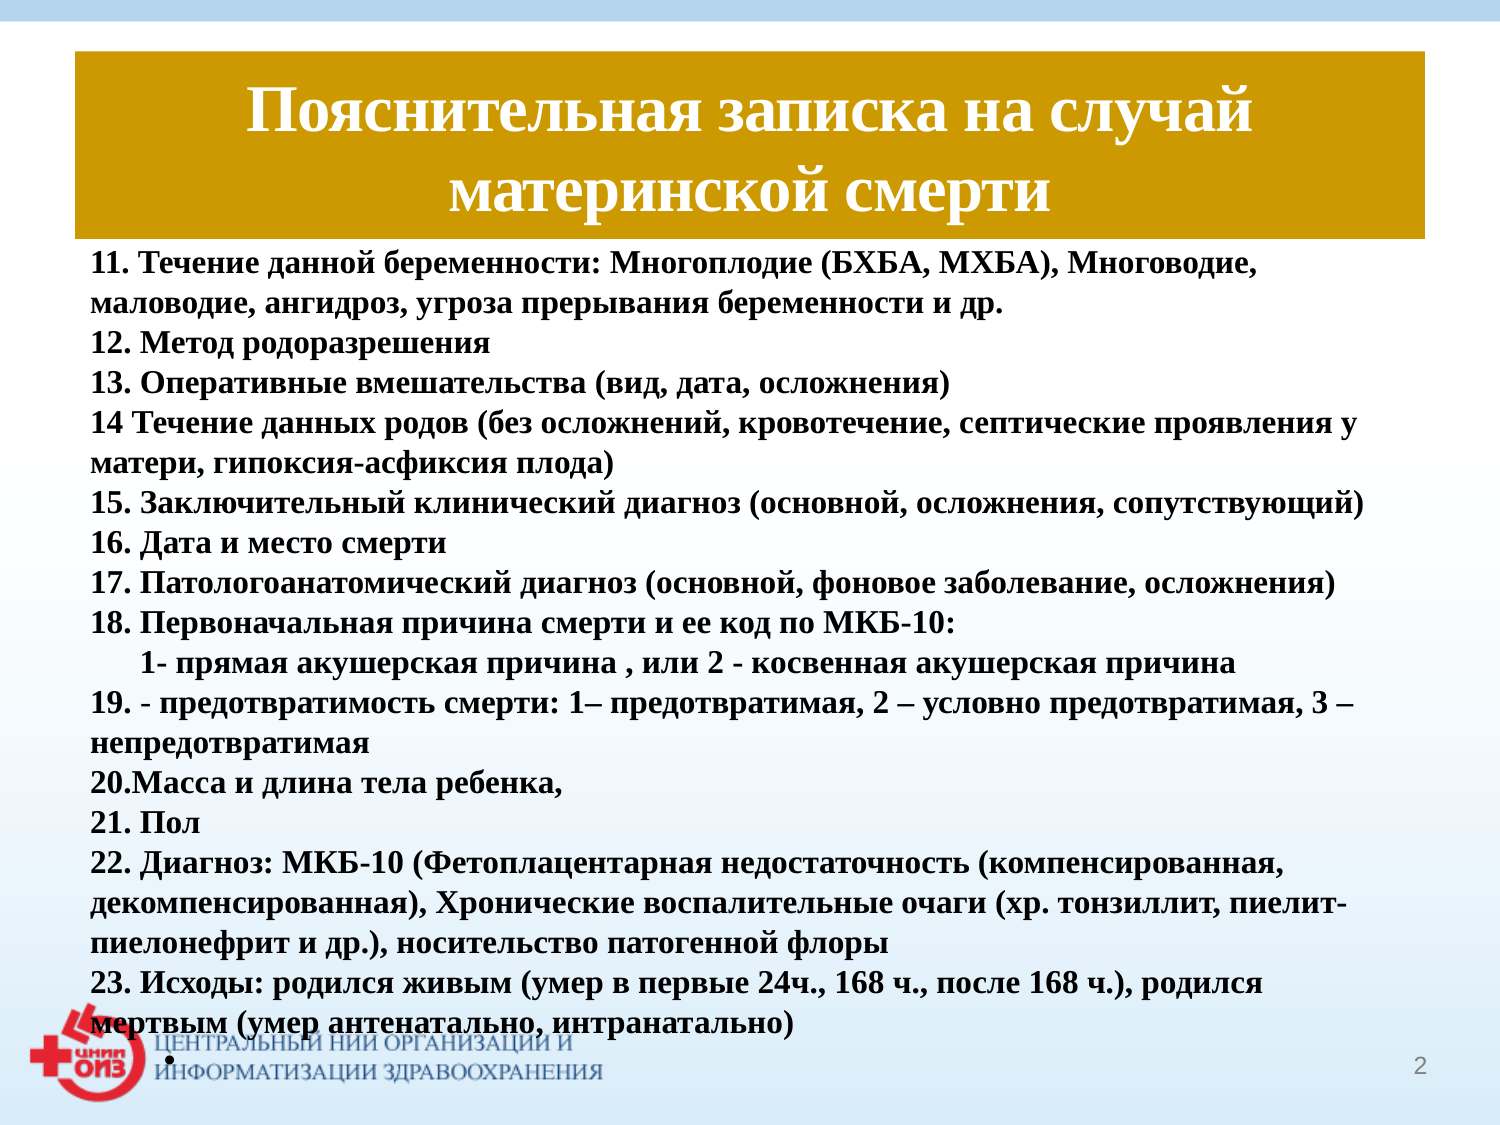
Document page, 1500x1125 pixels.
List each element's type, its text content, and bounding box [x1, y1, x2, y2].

slide_number 2 [1092, 1035, 1443, 1095]
title Пояснительная записка на случай материнской смерти [75, 51, 1425, 232]
list 11. Течение данной беременности: Многоплодие (БХБА, МХБА), Многоводие, маловодие, ангидроз, угроза прерывания беременности и др. 12. Метод родоразрешения 13. Оперативные вмешательства (вид, дата, осложнения) 14 Течение данных родов (без осложнений, кровотечение, септические проявления у матери, гипоксия-асфиксия плода) 15. Заключительный клинический диагноз (основной, осложнения, сопутствующий) 16. Дата и место смерти 17. Патологоанатомический диагноз (основной, фоновое заболевание, осложнения) 18. Первоначальная причина смерти и ее код по МКБ-10: 1- прямая акушерская причина , или 2 - косвенная акушерская причина 19. - предотвратимость смерти: 1– предотвратимая, 2 – условно предотвратимая, 3 – непредотвратимая 20.Масса и длина тела ребенка, 21. Пол 22. Диагноз: МКБ-10 (Фетоплацентарная недостаточность (компенсированная, декомпенсированная), Хронические воспалительные очаги (хр. тонзиллит, пиелит-пиелонефрит и др.), носительство патогенной флоры 23. Исходы: родился живым (умер в первые 24ч., 168 ч., после 168 ч.), родился мертвым (умер антенатально, интранатально) [75, 232, 1425, 995]
picture [0, 0, 1500, 1125]
